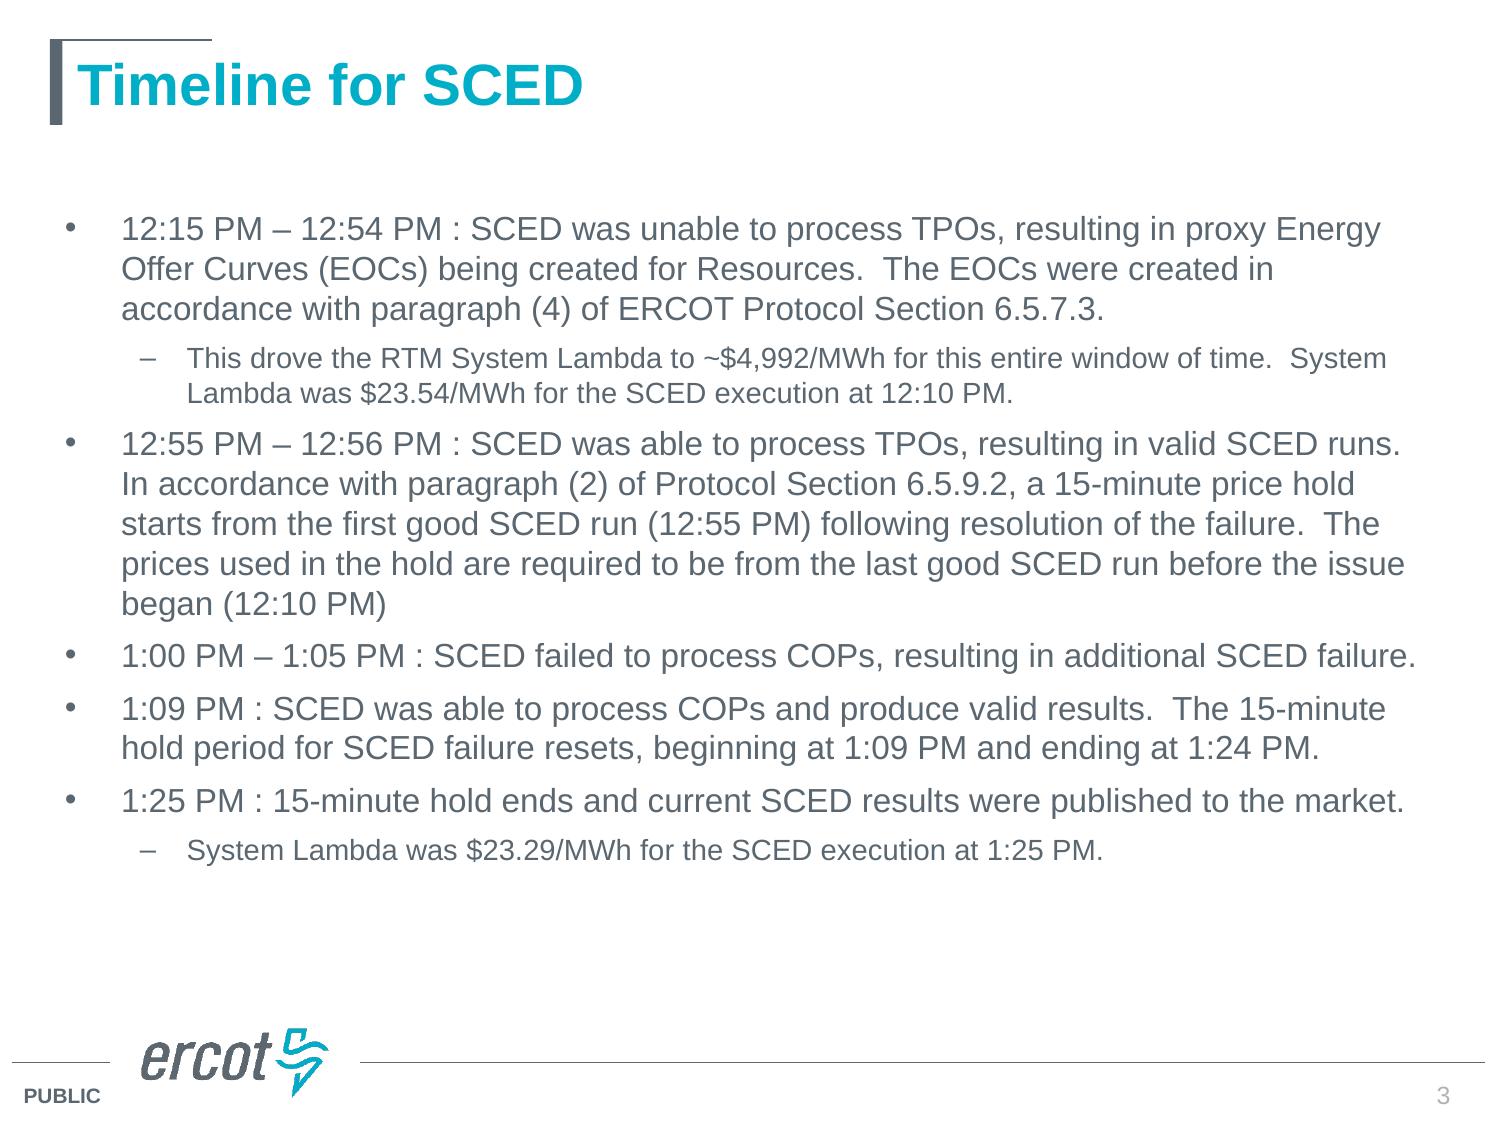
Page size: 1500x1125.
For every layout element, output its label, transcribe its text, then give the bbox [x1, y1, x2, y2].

picture [137, 1024, 332, 1100]
list 12:15 PM – 12:54 PM : SCED was unable to process TPOs, resulting in proxy Energy Offer Curves (EOCs) being created for Resources. The EOCs were created in accordance with paragraph (4) of ERCOT Protocol Section 6.5.7.3. This drove the RTM System Lambda to ~$4,992/MWh for this entire window of time. System Lambda was $23.54/MWh for the SCED execution at 12:10 PM. 12:55 PM – 12:56 PM : SCED was able to process TPOs, resulting in valid SCED runs. In accordance with paragraph (2) of Protocol Section 6.5.9.2, a 15-minute price hold starts from the first good SCED run (12:55 PM) following resolution of the failure. The prices used in the hold are required to be from the last good SCED run before the issue began (12:10 PM) 1:00 PM – 1:05 PM : SCED failed to process COPs, resulting in additional SCED failure. 1:09 PM : SCED was able to process COPs and produce valid results. The 15-minute hold period for SCED failure resets, beginning at 1:09 PM and ending at 1:24 PM. 1:25 PM : 15-minute hold ends and current SCED results were published to the market. System Lambda was $23.29/MWh for the SCED execution at 1:25 PM. [50, 200, 1450, 1000]
title Timeline for SCED [62, 39, 1450, 125]
slide_number 3 [1400, 1076, 1488, 1113]
